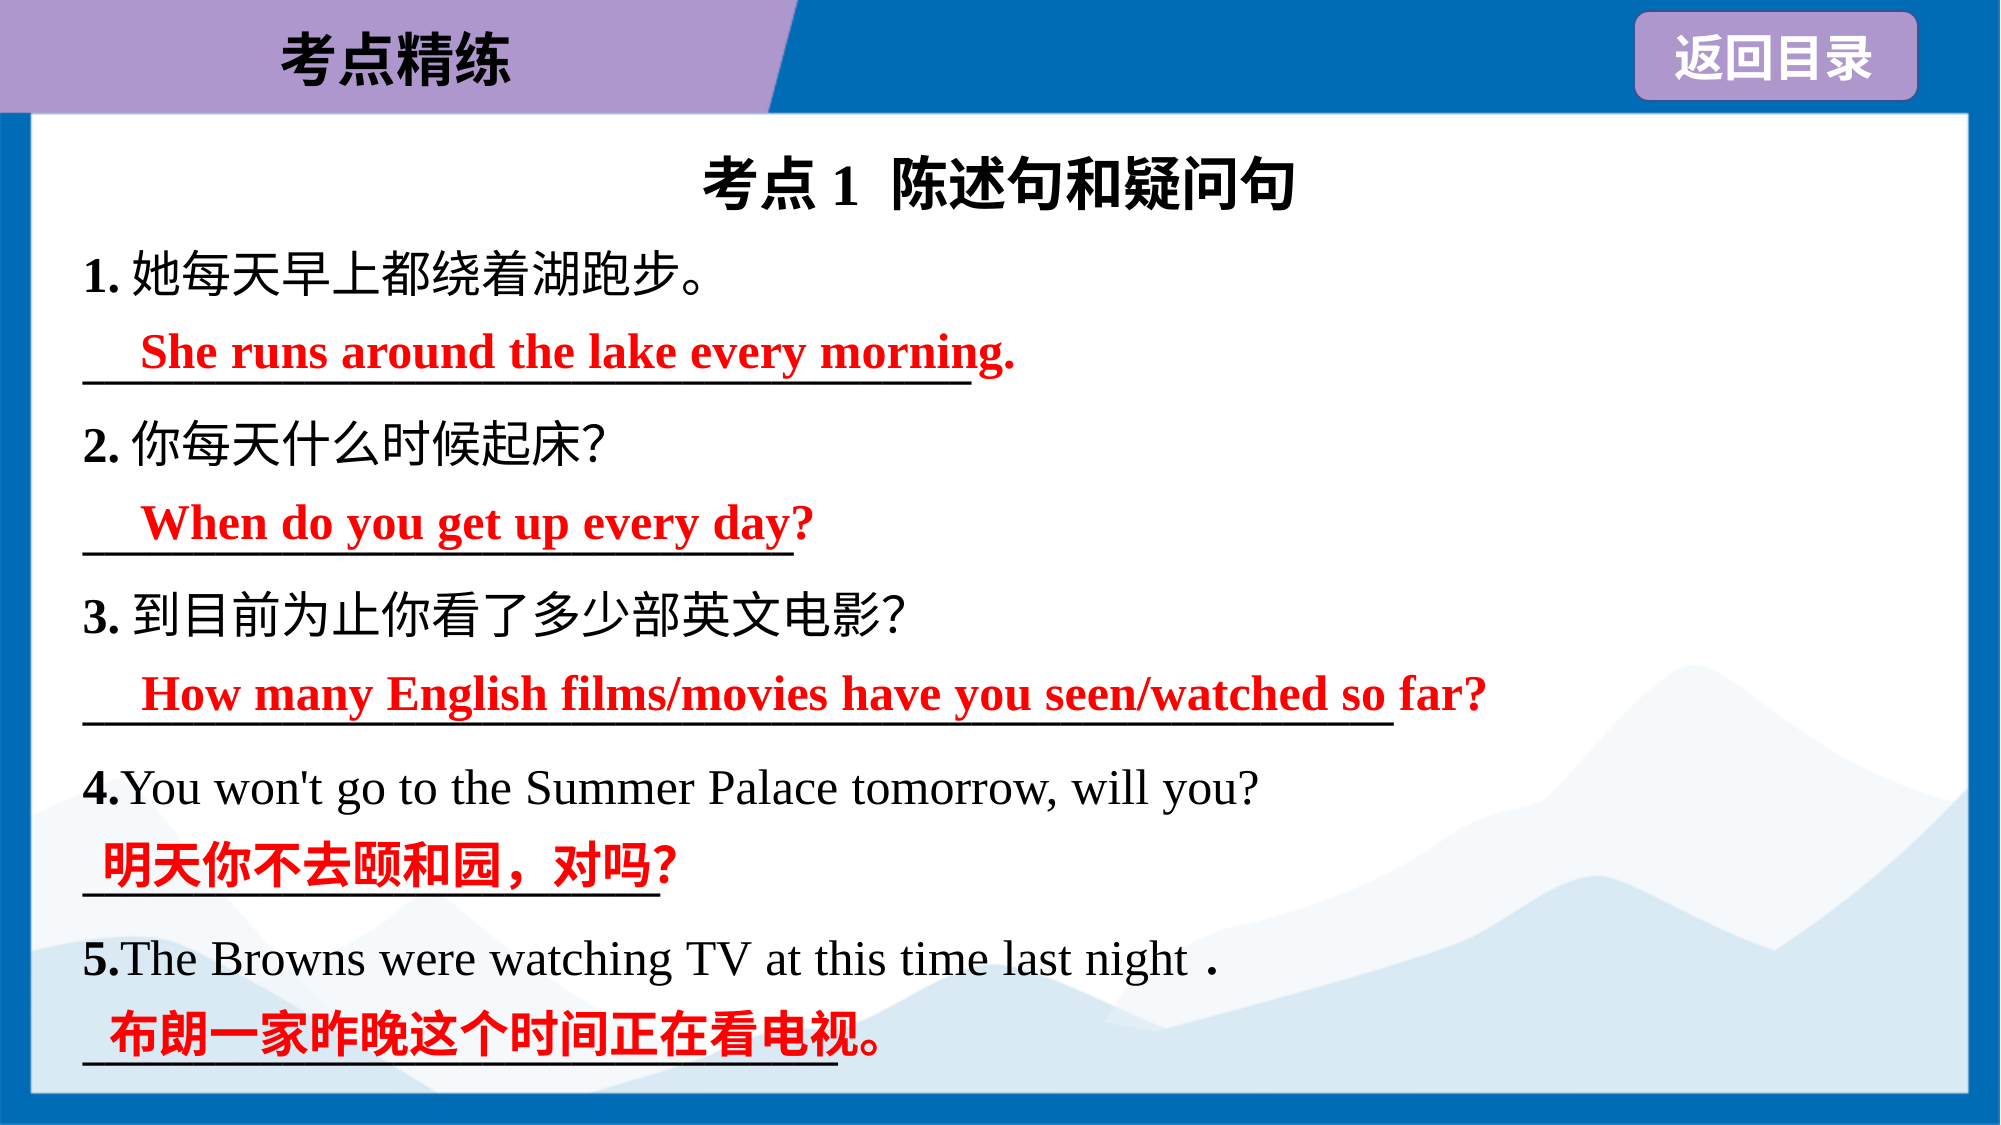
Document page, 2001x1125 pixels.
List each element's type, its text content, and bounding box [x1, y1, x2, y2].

picture [0, 0, 2000, 1125]
text_box 布朗一家昨晚这个时间正在看电视。 [89, 978, 930, 1054]
text_box 1.她每天早上都绕着湖跑步。 ________________________________________ 2.你每天什么时候起床？ ________________________________ 3.到目前为止你看了多少部英文电影？ ___________________________________________________________ 4.You won't go to the Summer Palace tomorrow, will you? __________________________ 5.The Browns were watching TV at this time last night． __________________________________ [82, 216, 1917, 1061]
text_box She runs around the lake every morning. [85, 295, 1071, 370]
text_box When do you get up every day? [85, 466, 871, 541]
text_box 考点1 陈述句和疑问句 [82, 146, 1917, 216]
text_box How many English films/movies have you seen/watched so far? [74, 636, 1555, 712]
text_box 明天你不去颐和园，对吗？ [83, 809, 723, 885]
